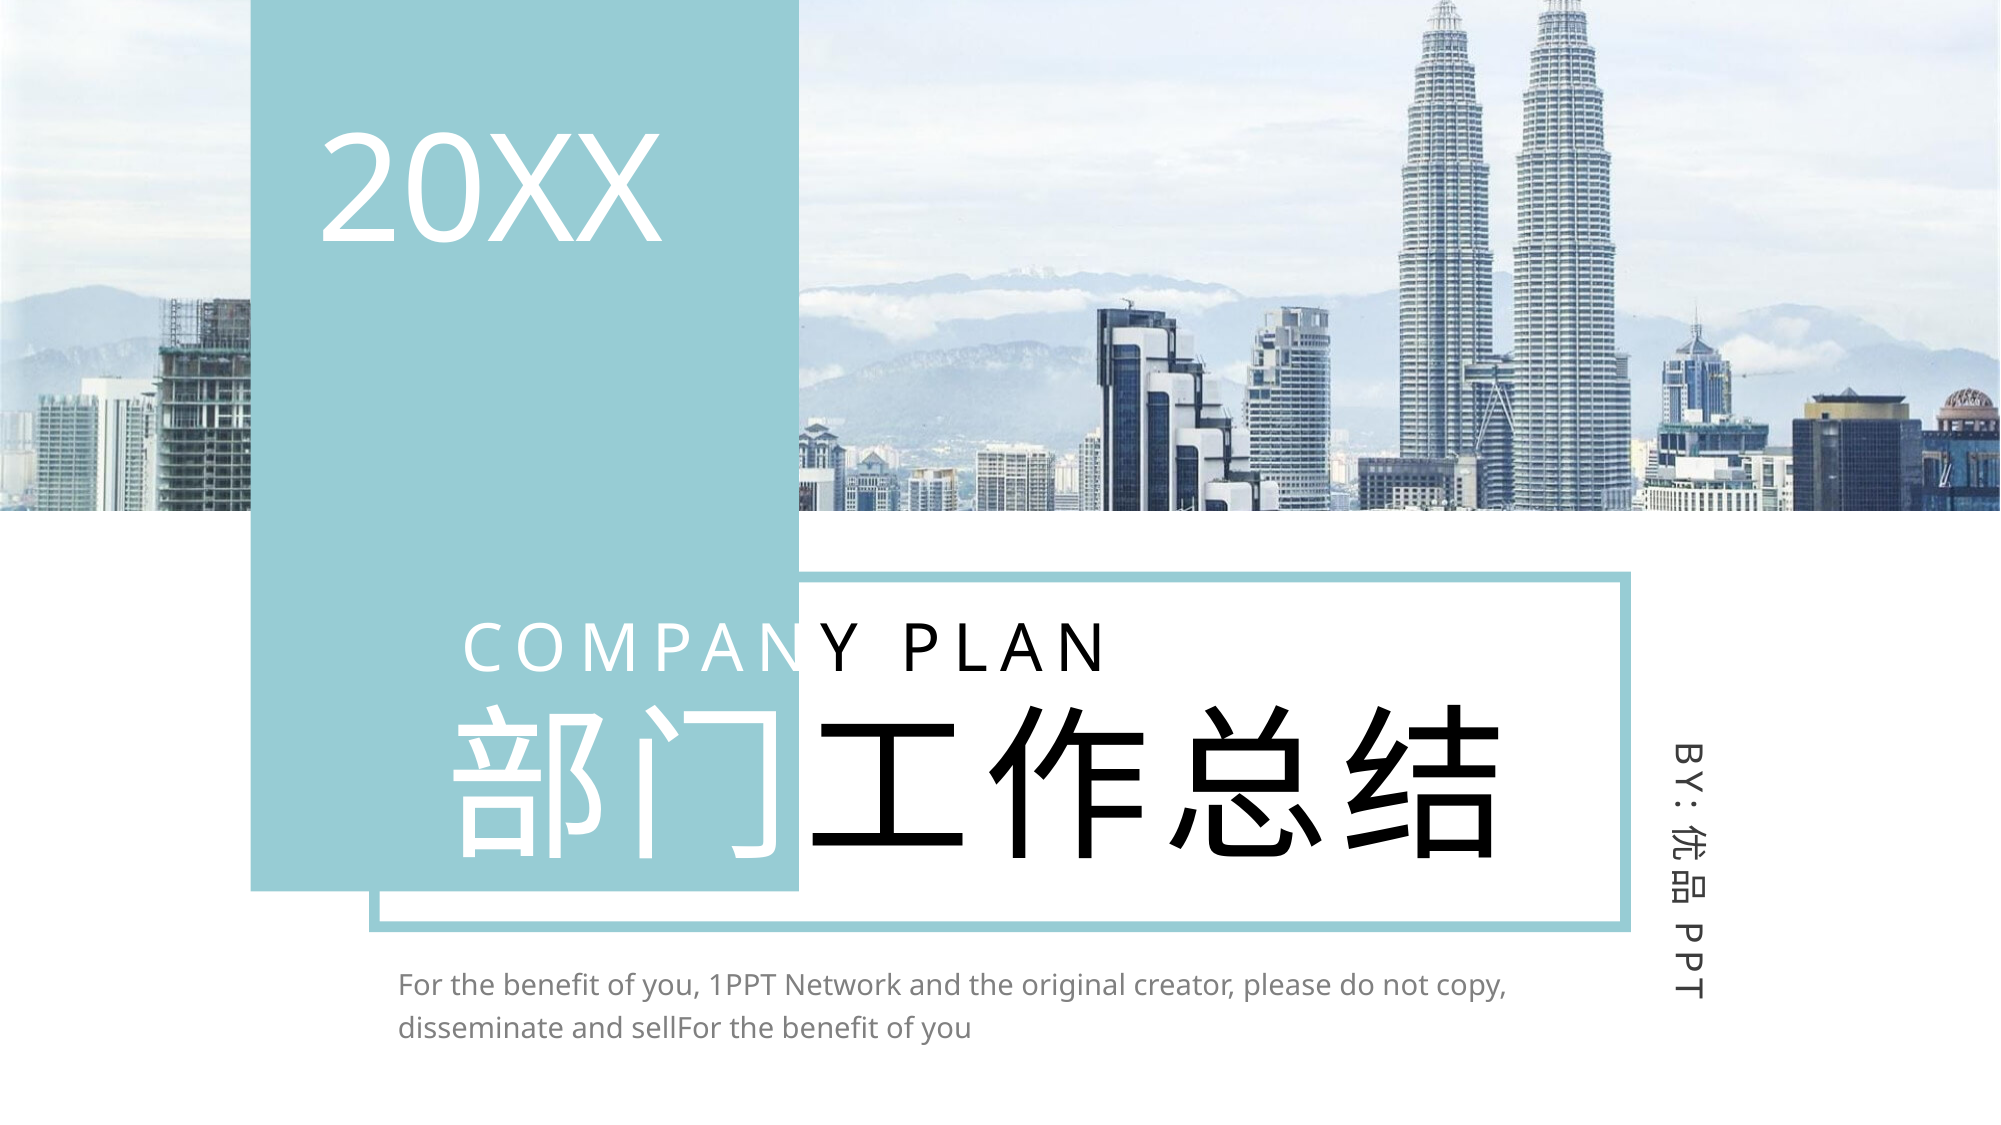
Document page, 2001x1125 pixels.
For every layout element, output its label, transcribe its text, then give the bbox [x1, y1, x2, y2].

text_box COMPANY PLAN [446, 597, 1122, 693]
text_box [0, 0, 250, 511]
text_box [799, 0, 2000, 511]
text_box 20XX [301, 84, 728, 280]
text_box [368, 571, 1632, 933]
text_box BY:优品PPT [1660, 726, 1732, 1072]
text_box 部门工作总结 [430, 671, 1524, 887]
text_box For the benefit of you, 1PPT Network and the original creator, please do not copy, disseminate and sellFor the benefit of you [383, 950, 1619, 1053]
text_box [250, 0, 799, 892]
